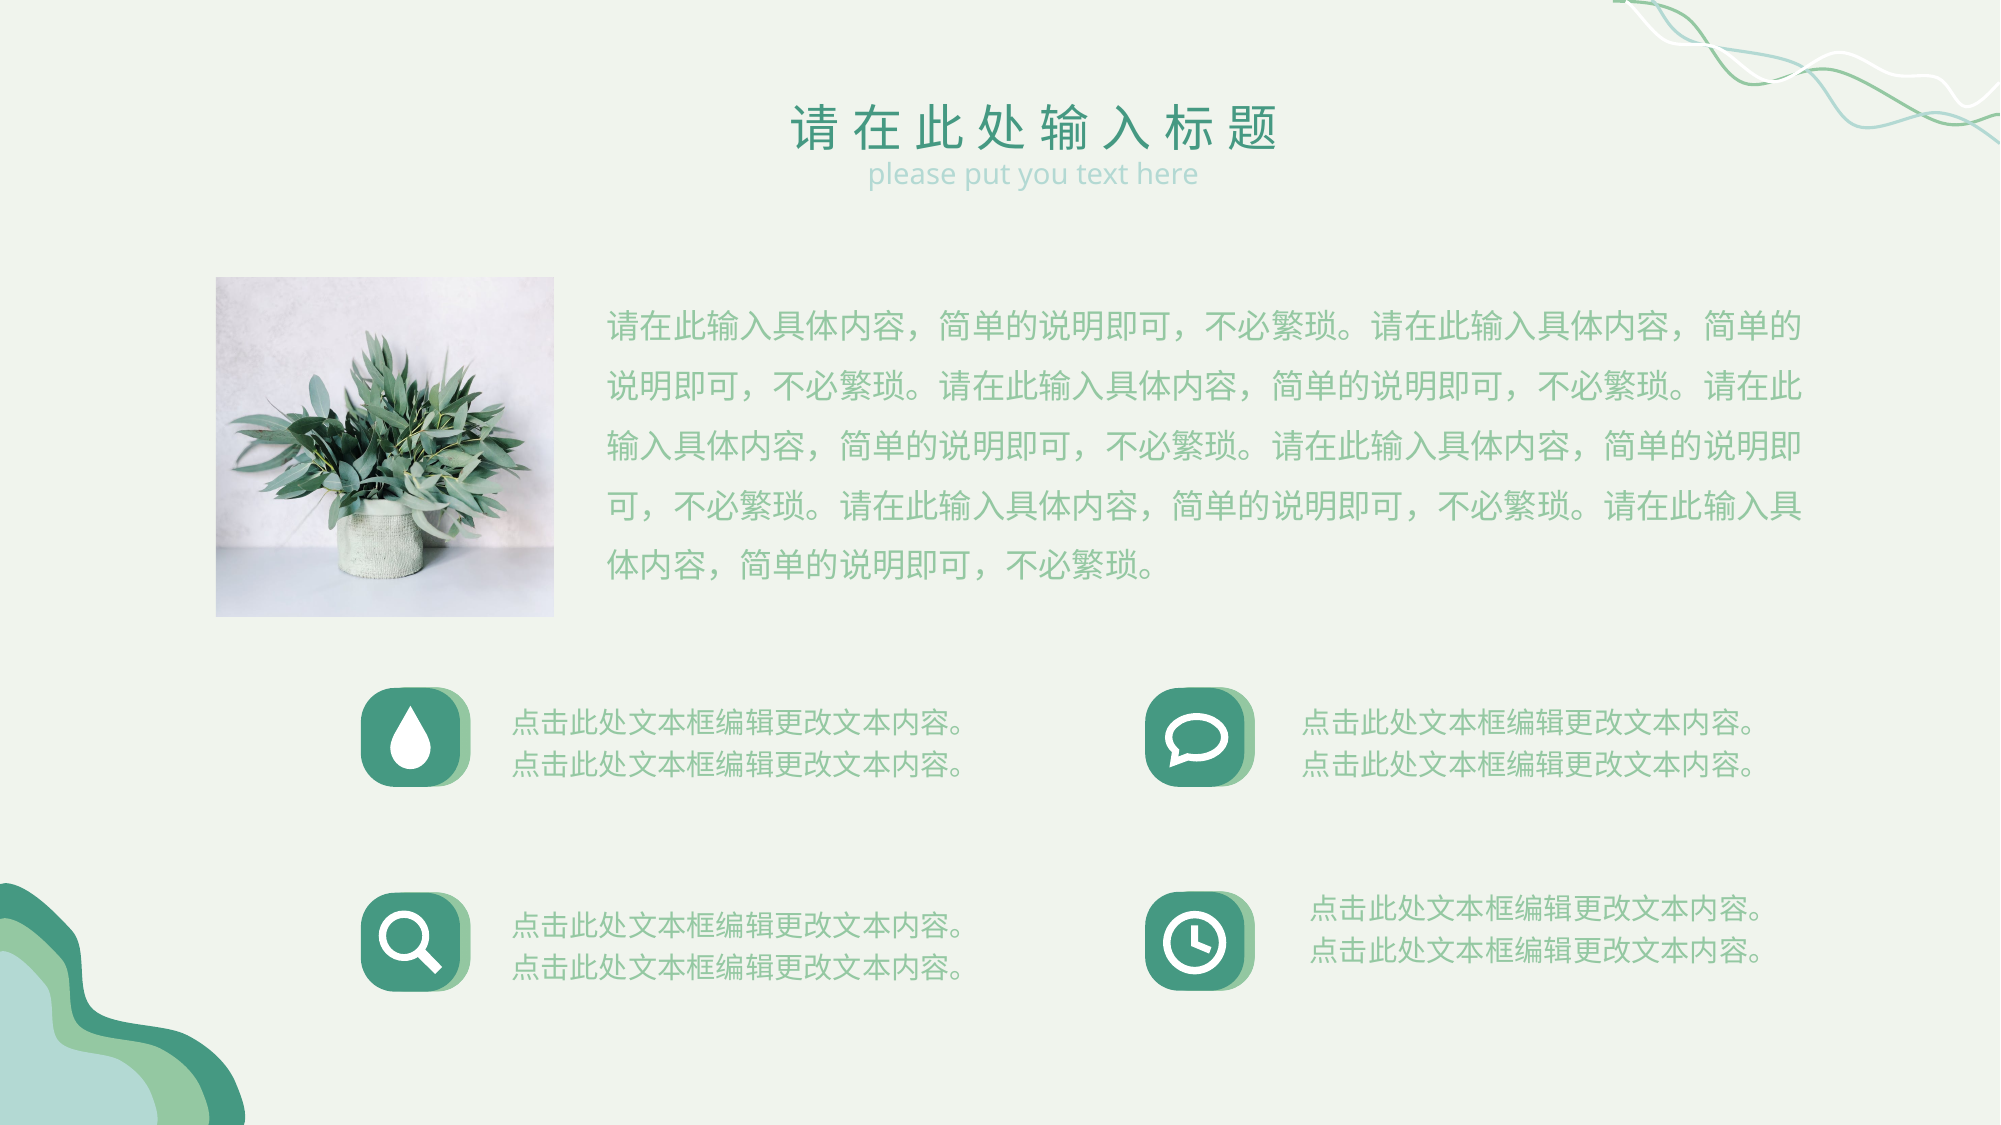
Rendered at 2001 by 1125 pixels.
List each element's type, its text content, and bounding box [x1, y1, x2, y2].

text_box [711, 88, 1355, 199]
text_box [360, 687, 984, 787]
picture [215, 277, 555, 617]
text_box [1620, 0, 2000, 144]
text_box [0, 883, 246, 1125]
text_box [360, 892, 984, 992]
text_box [1145, 687, 1774, 787]
text_box 请在此输入具体内容，简单的说明即可，不必繁琐。请在此输入具体内容，简单的说明即可，不必繁琐。请在此输入具体内容，简单的说明即可，不必繁琐。请在此输入具体内容，简单的说明即可，不必繁琐。请在此输入具体内容，简单的说明即可，不必繁琐。请在此输入具体内容，简单的说明即可，不必繁琐。请在此输入具体内容，简单的说明即可，不必繁琐。 [591, 277, 1831, 592]
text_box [1145, 875, 1782, 991]
